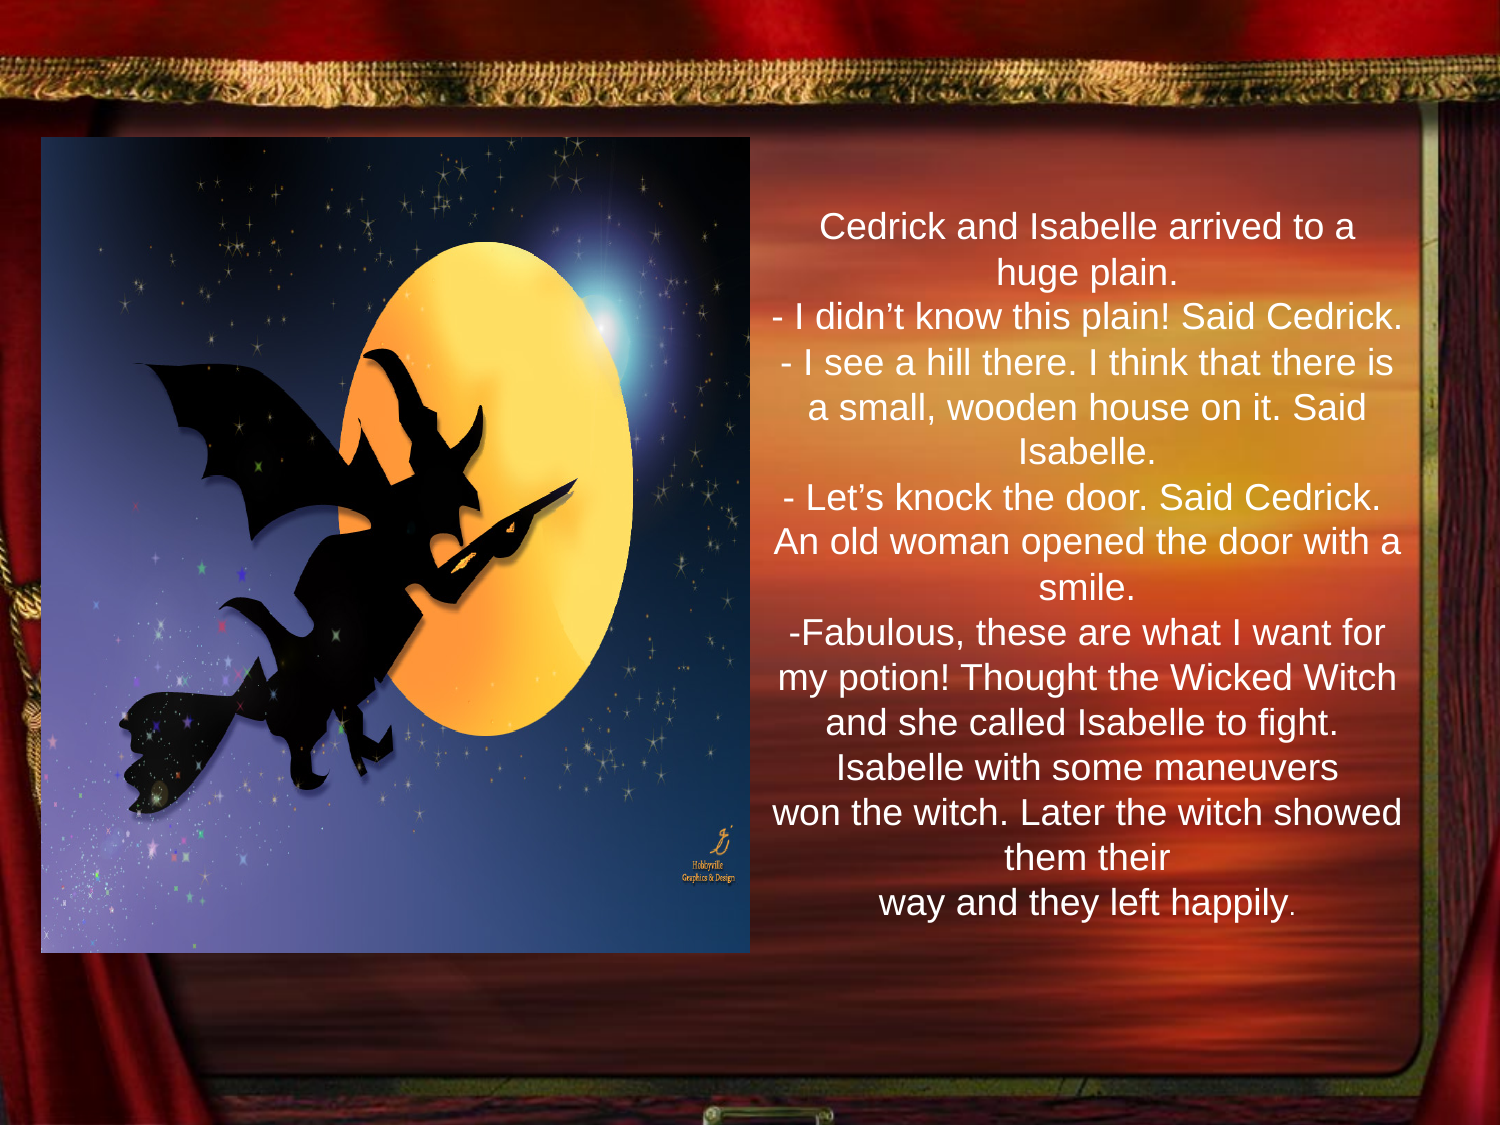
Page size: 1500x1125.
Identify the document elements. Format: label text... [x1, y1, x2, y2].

title Cedrick and Isabelle arrived to a huge plain. - I didn’t know this plain! Said Cedrick. - I see a hill there. I think that there is a small, wooden house on it. Said Isabelle. - Let’s knock the door. Said Cedrick. An old woman opened the door with a smile. -Fabulous, these are what I want for my potion! Thought the Wicked Witch and she called Isabelle to fight. Isabelle with some maneuvers won the witch. Later the witch showed them their way and they left happily. [749, 137, 1426, 988]
picture [0, 0, 1500, 1125]
